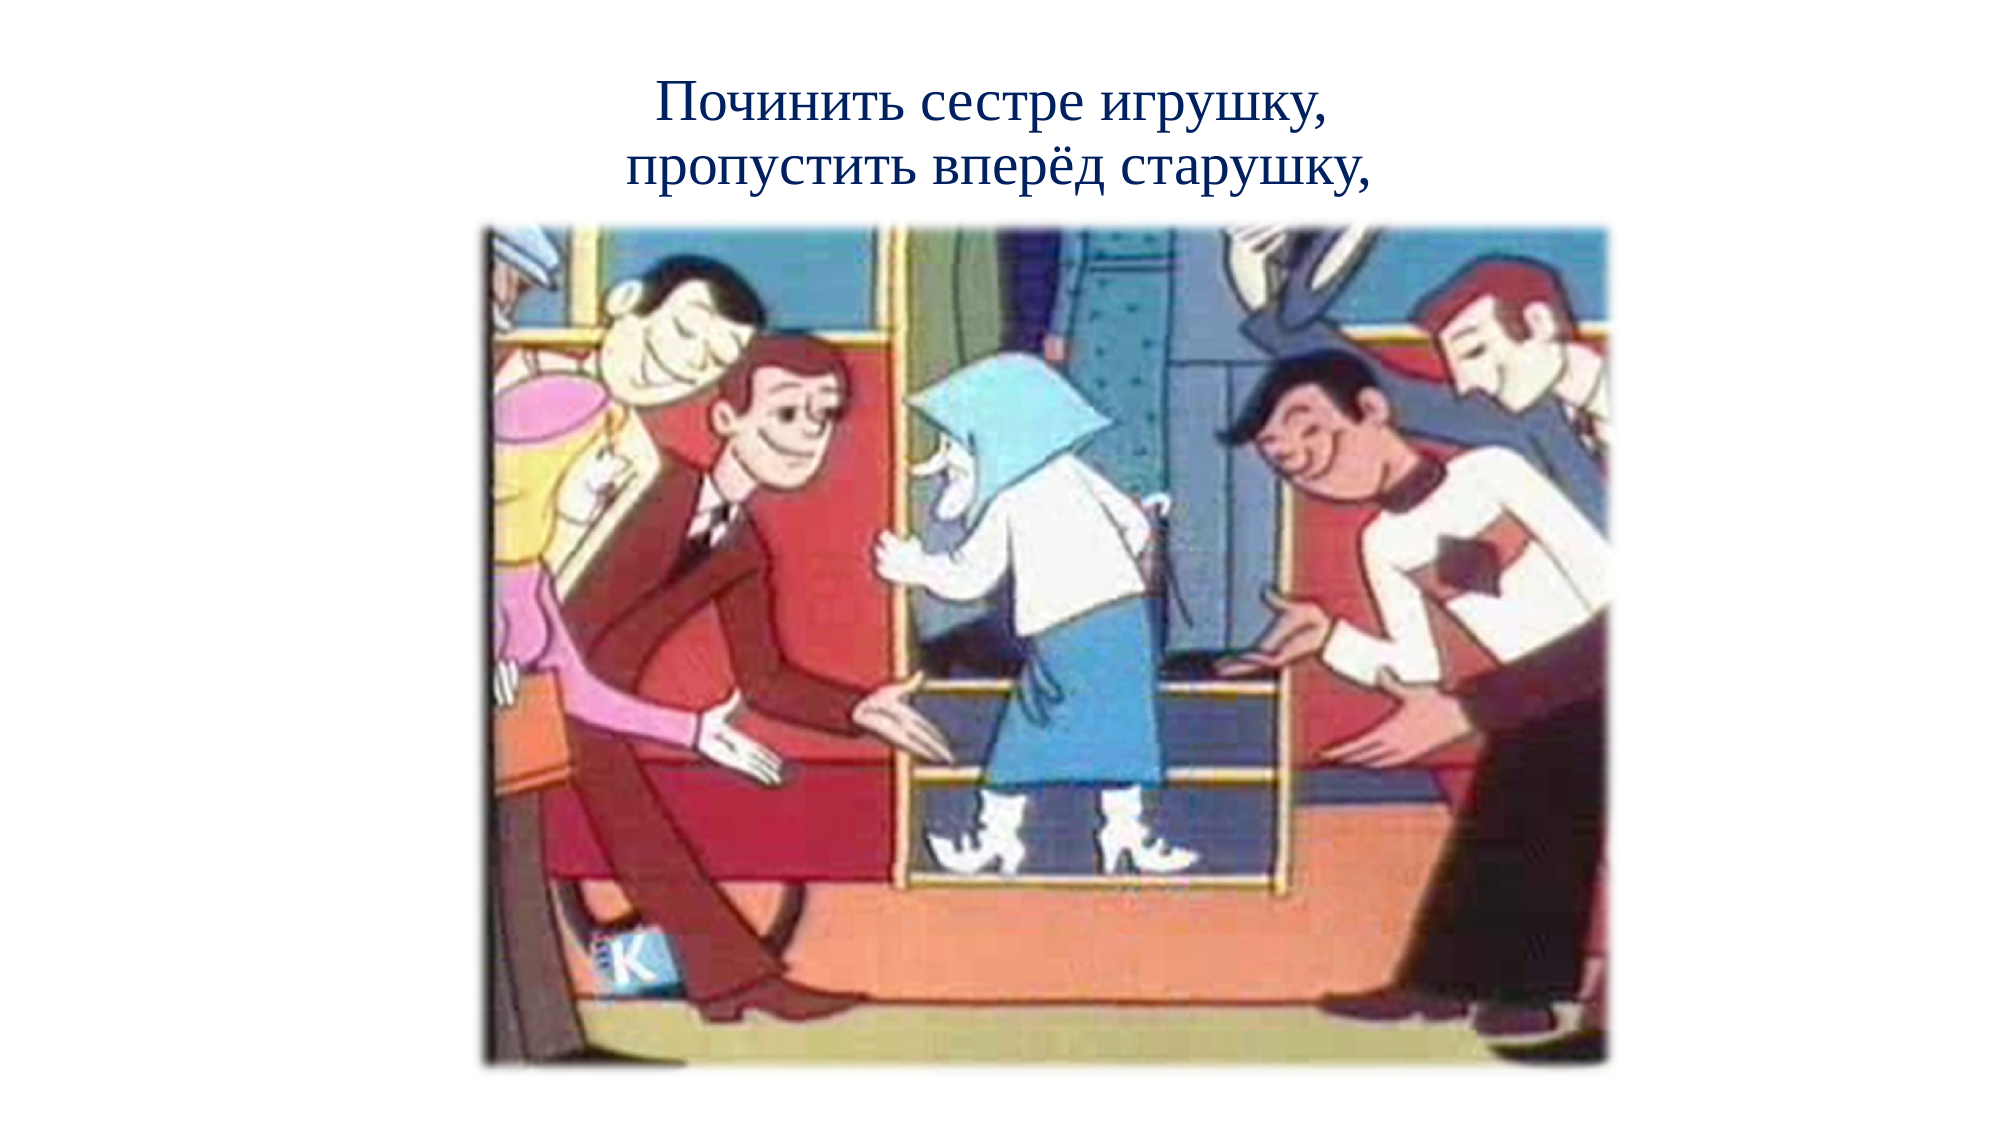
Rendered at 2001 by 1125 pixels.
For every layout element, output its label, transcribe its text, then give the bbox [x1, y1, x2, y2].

picture [469, 215, 1620, 1078]
title Починить сестре игрушку, пропустить вперёд старушку, [137, 59, 1863, 278]
